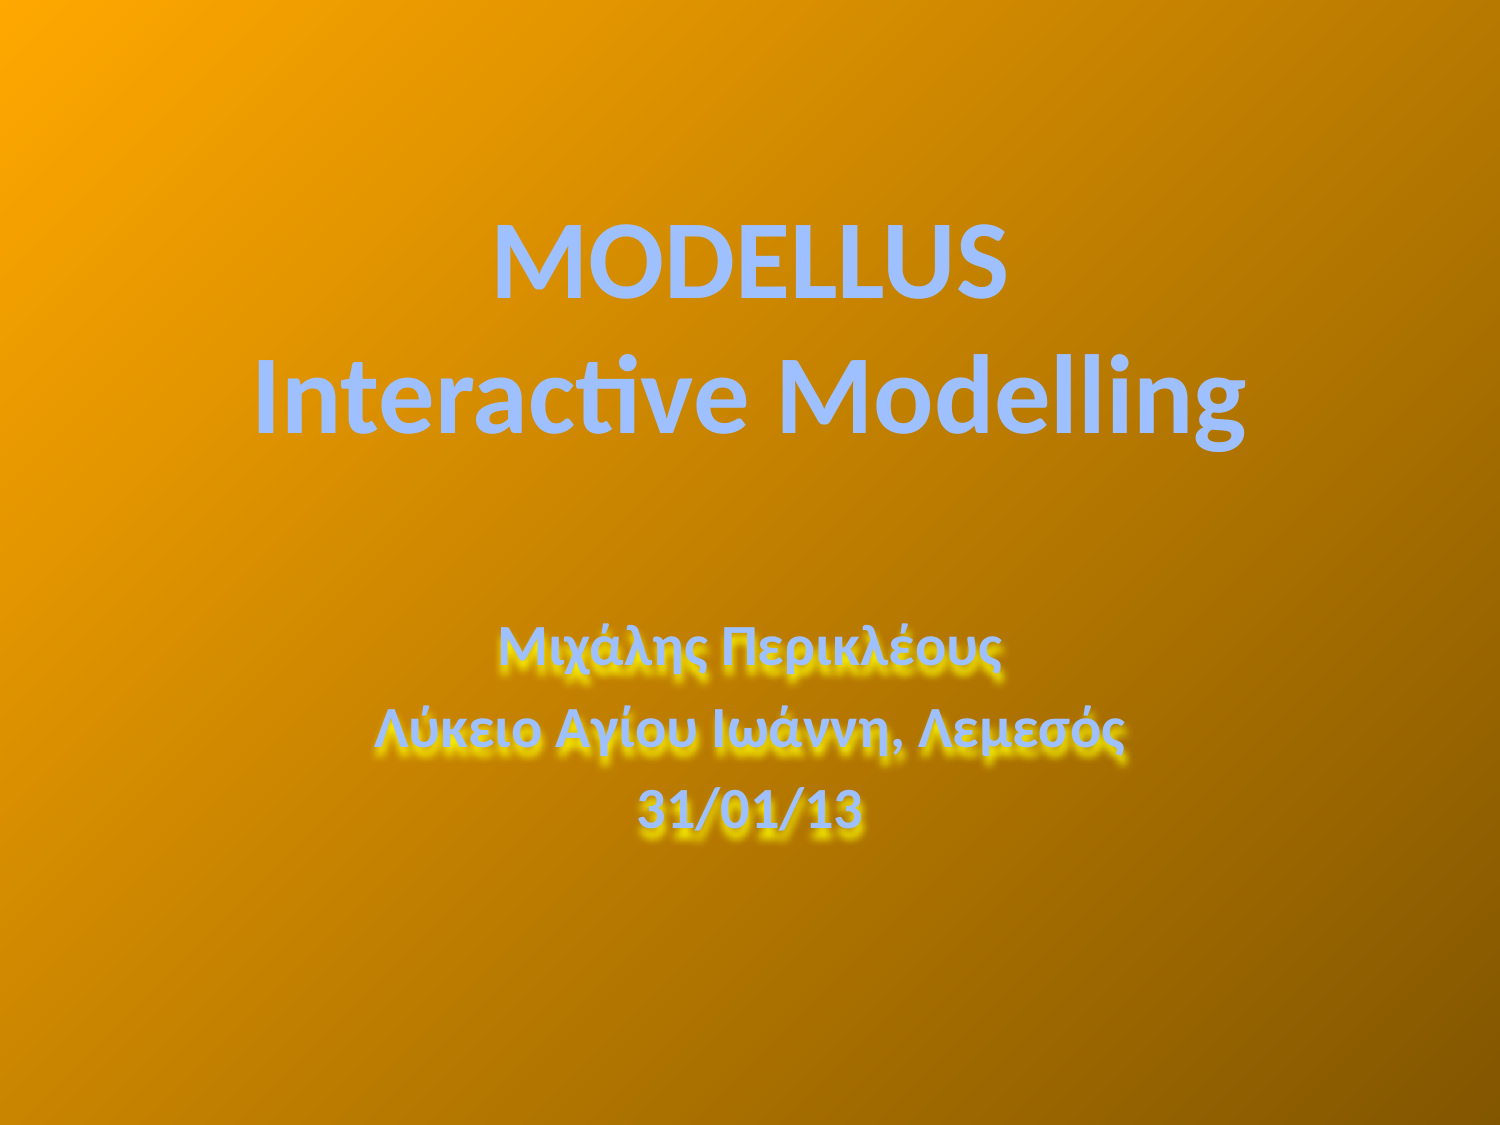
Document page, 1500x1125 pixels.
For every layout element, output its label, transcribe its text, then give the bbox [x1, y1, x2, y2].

subtitle Μιχάλης Περικλέους Λύκειο Αγίου Ιωάννη, Λεμεσός 31/01/13 [225, 600, 1275, 888]
title MODELLUS Interactive Modelling [112, 200, 1388, 442]
